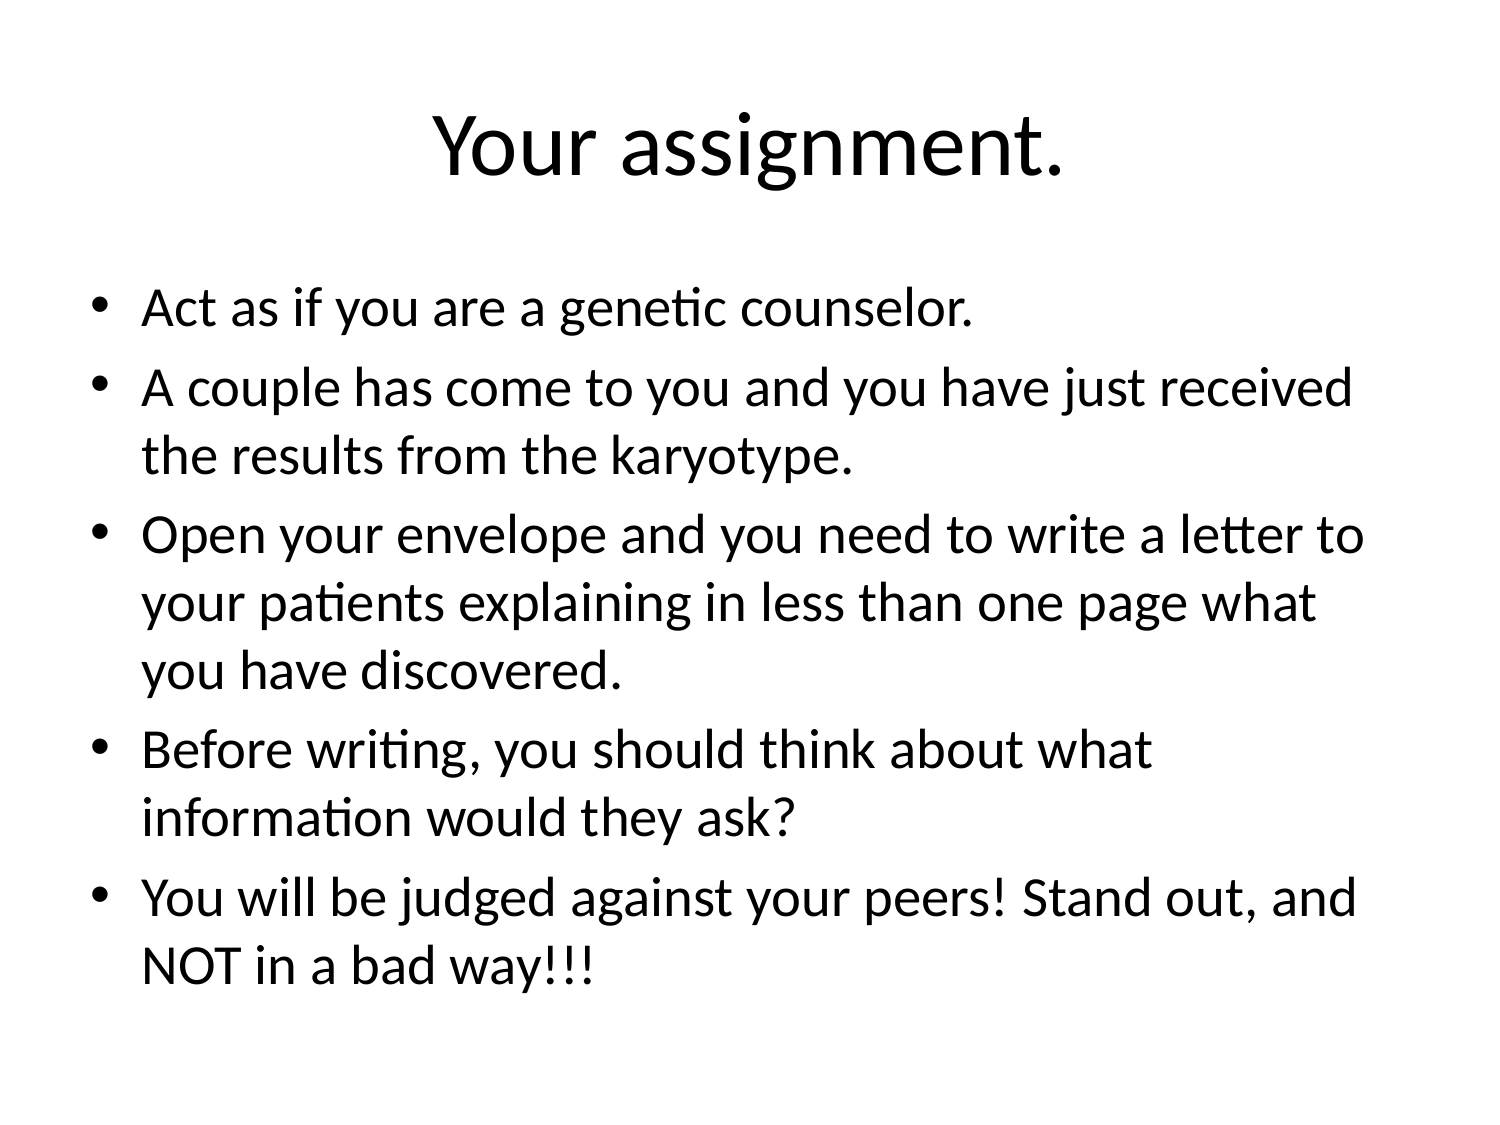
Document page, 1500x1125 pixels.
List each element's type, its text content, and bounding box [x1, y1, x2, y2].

title Your assignment. [75, 45, 1425, 233]
list Act as if you are a genetic counselor. A couple has come to you and you have just received the results from the karyotype. Open your envelope and you need to write a letter to your patients explaining in less than one page what you have discovered. Before writing, you should think about what information would they ask? You will be judged against your peers! Stand out, and NOT in a bad way!!! [75, 262, 1425, 1005]
